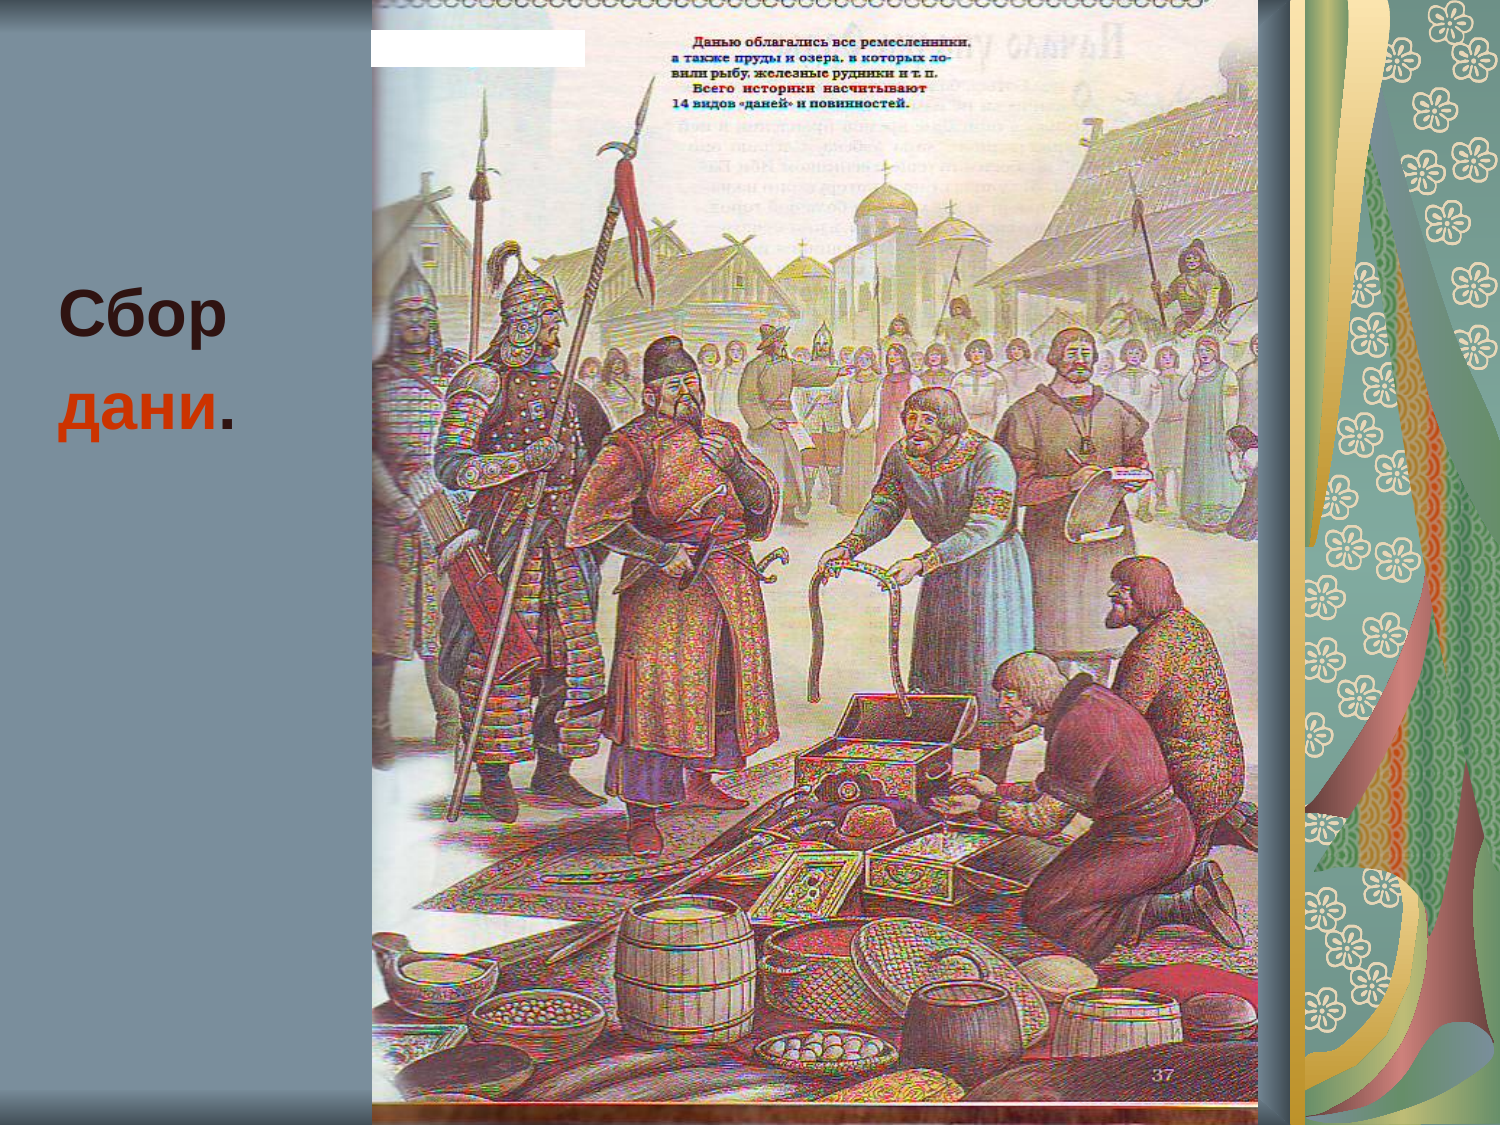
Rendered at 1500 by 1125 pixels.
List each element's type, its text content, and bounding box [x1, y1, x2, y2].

list Сбор дани. [42, 261, 366, 1001]
picture [371, 0, 1259, 1125]
picture [1314, 144, 1500, 936]
